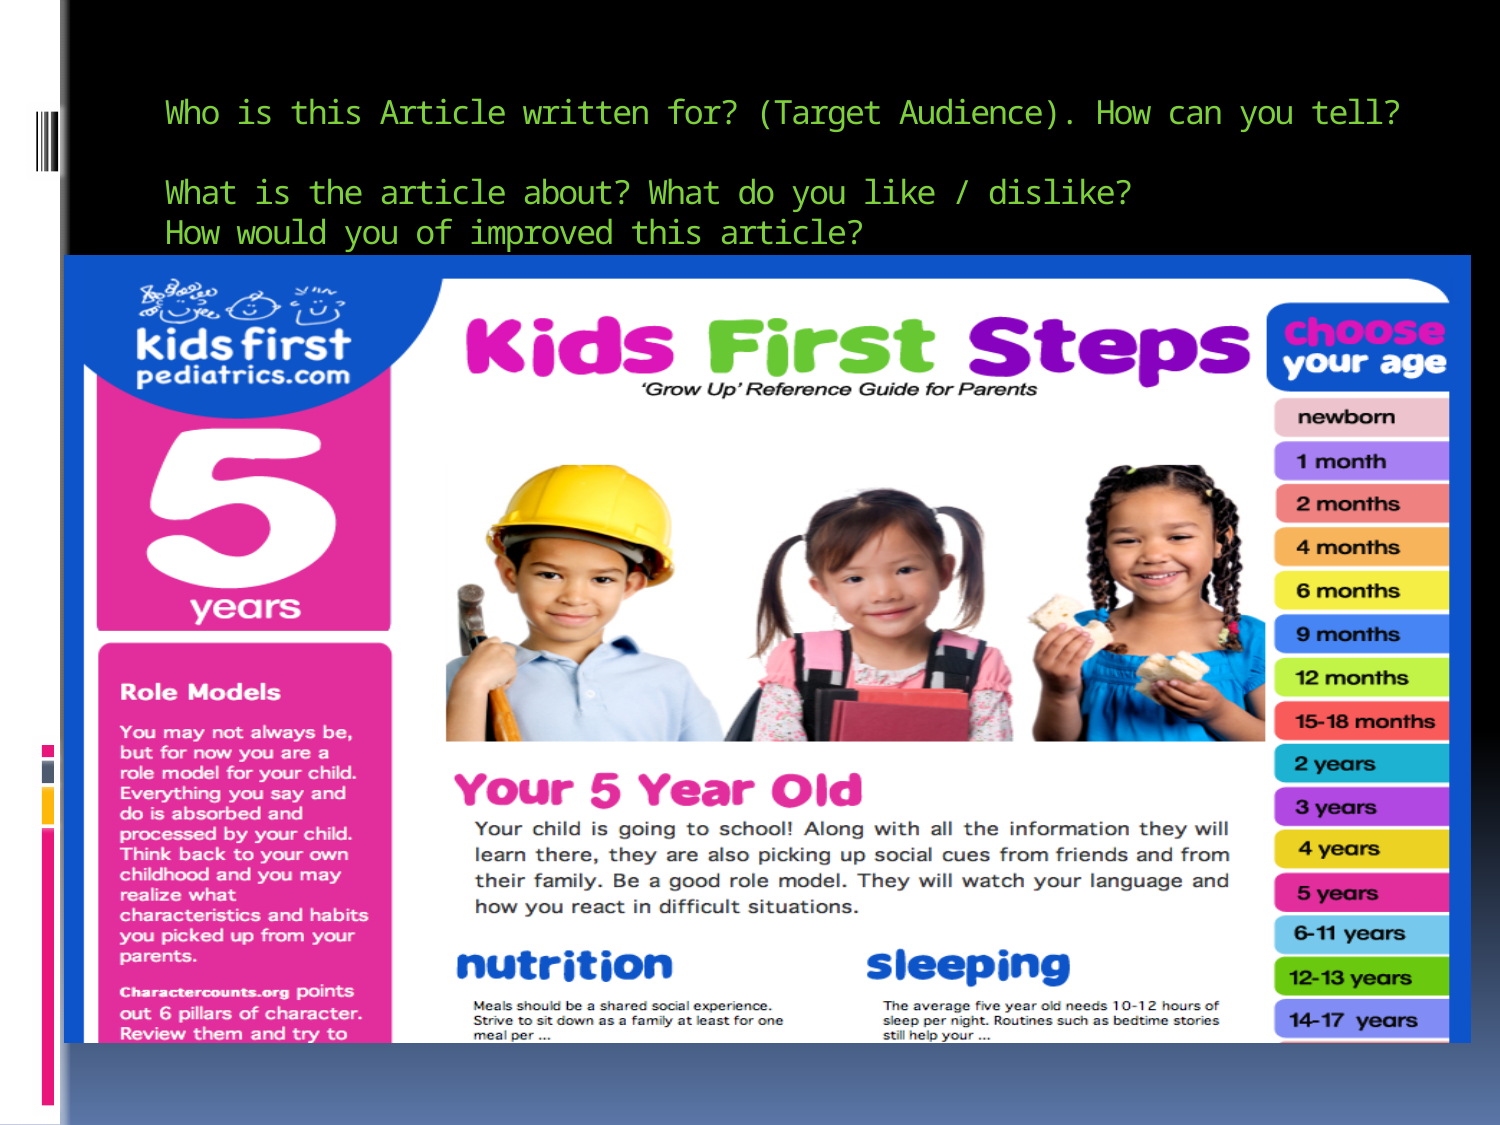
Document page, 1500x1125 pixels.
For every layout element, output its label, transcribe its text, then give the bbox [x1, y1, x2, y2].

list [64, 254, 1472, 1044]
title Who is this Article written for? (Target Audience). How can you tell? What is the article about? What do you like / dislike? How would you of improved this article? [150, 83, 1425, 234]
